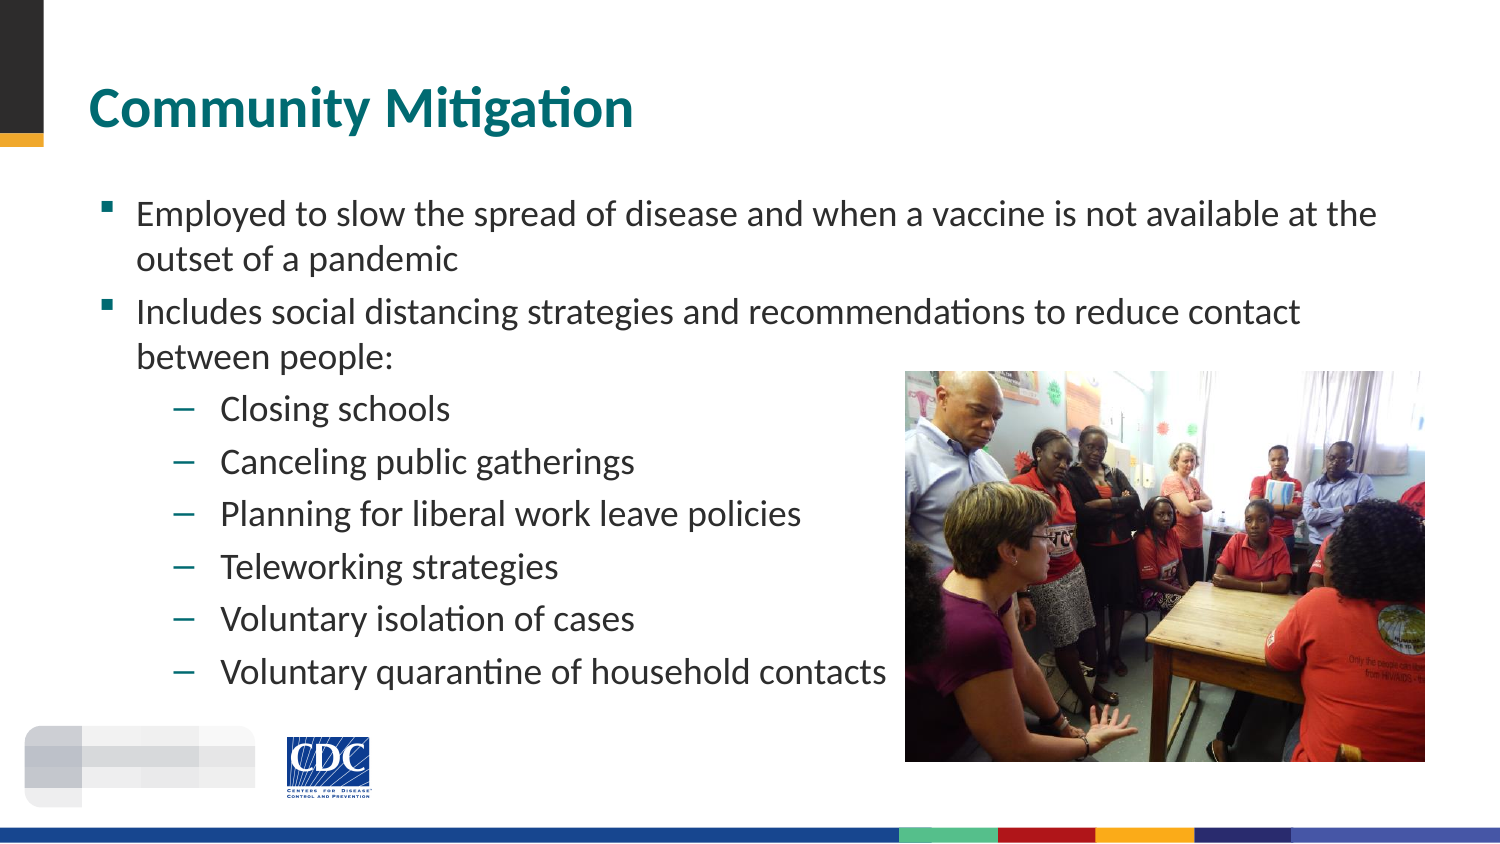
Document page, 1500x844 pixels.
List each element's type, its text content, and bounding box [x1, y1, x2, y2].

list Employed to slow the spread of disease and when a vaccine is not available at the outset of a pandemic Includes social distancing strategies and recommendations to reduce contact between people: Closing schools Canceling public gatherings Planning for liberal work leave policies Teleworking strategies Voluntary isolation of cases Voluntary quarantine of household contacts [83, 181, 1422, 730]
title Community Mitigation [75, 33, 1425, 147]
picture [904, 370, 1426, 762]
picture [287, 737, 372, 798]
